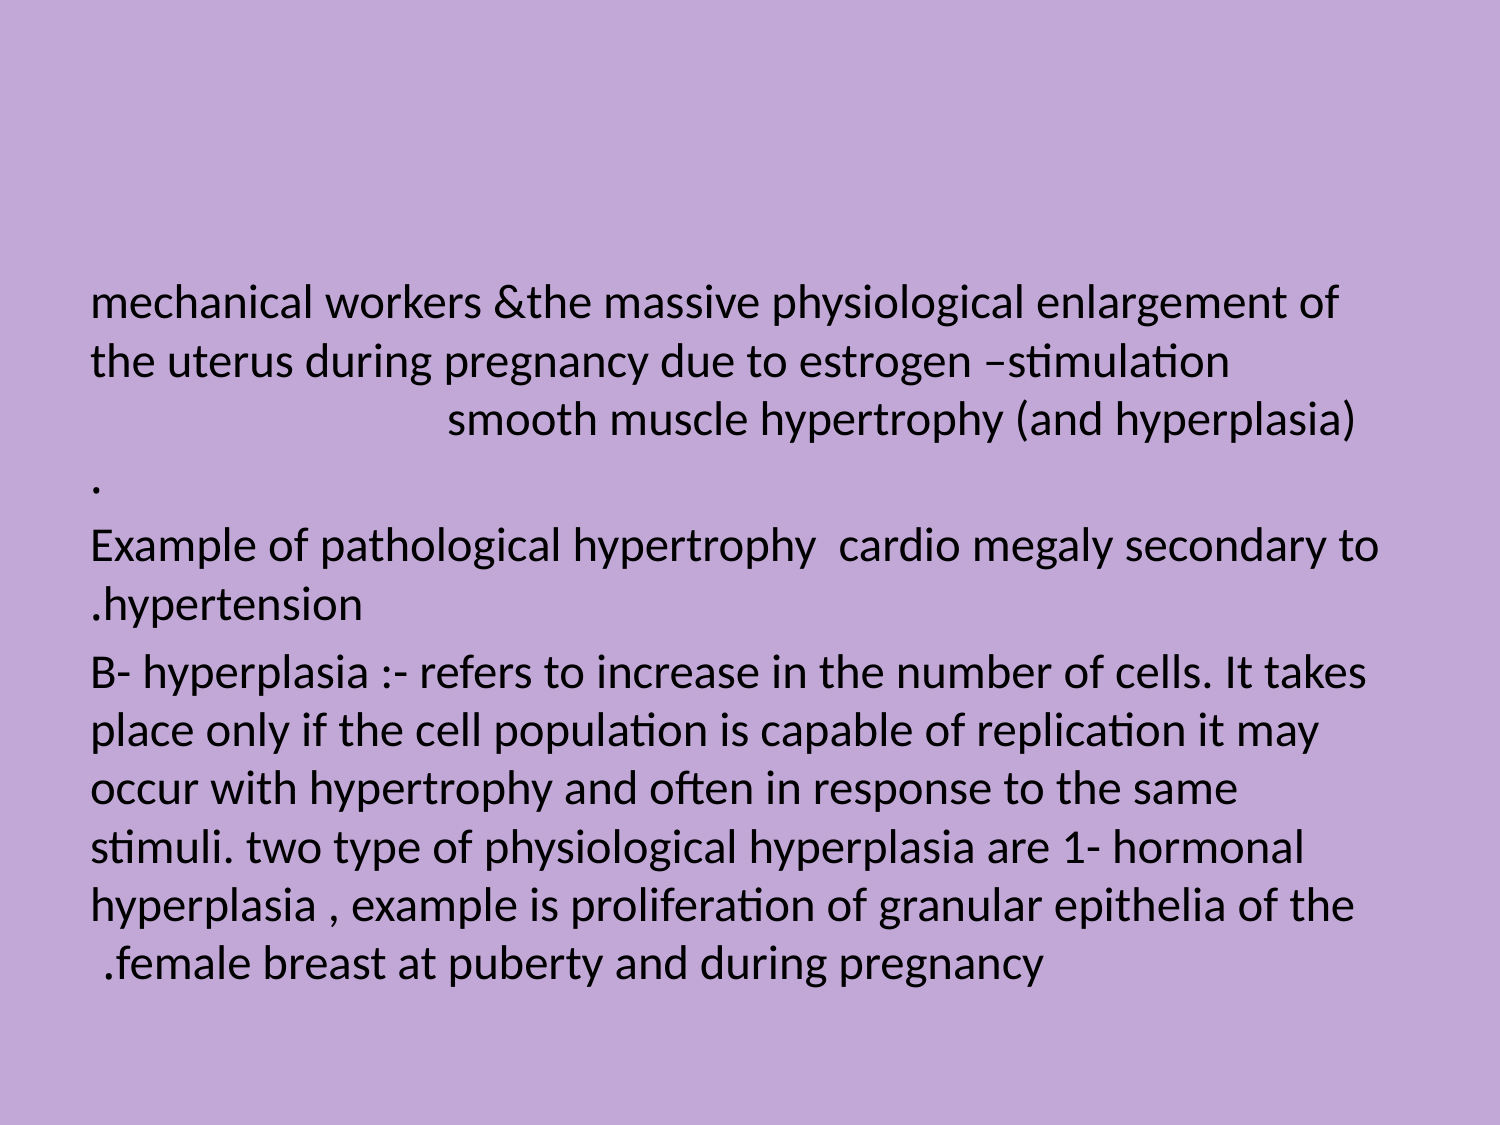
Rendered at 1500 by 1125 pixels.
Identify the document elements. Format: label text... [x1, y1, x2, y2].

list mechanical workers &the massive physiological enlargement of the uterus during pregnancy due to estrogen –stimulation smooth muscle hypertrophy (and hyperplasia) . Example of pathological hypertrophy cardio megaly secondary to hypertension. B- hyperplasia :- refers to increase in the number of cells. It takes place only if the cell population is capable of replication it may occur with hypertrophy and often in response to the same stimuli. two type of physiological hyperplasia are 1- hormonal hyperplasia , example is proliferation of granular epithelia of the female breast at puberty and during pregnancy. [75, 262, 1425, 1005]
